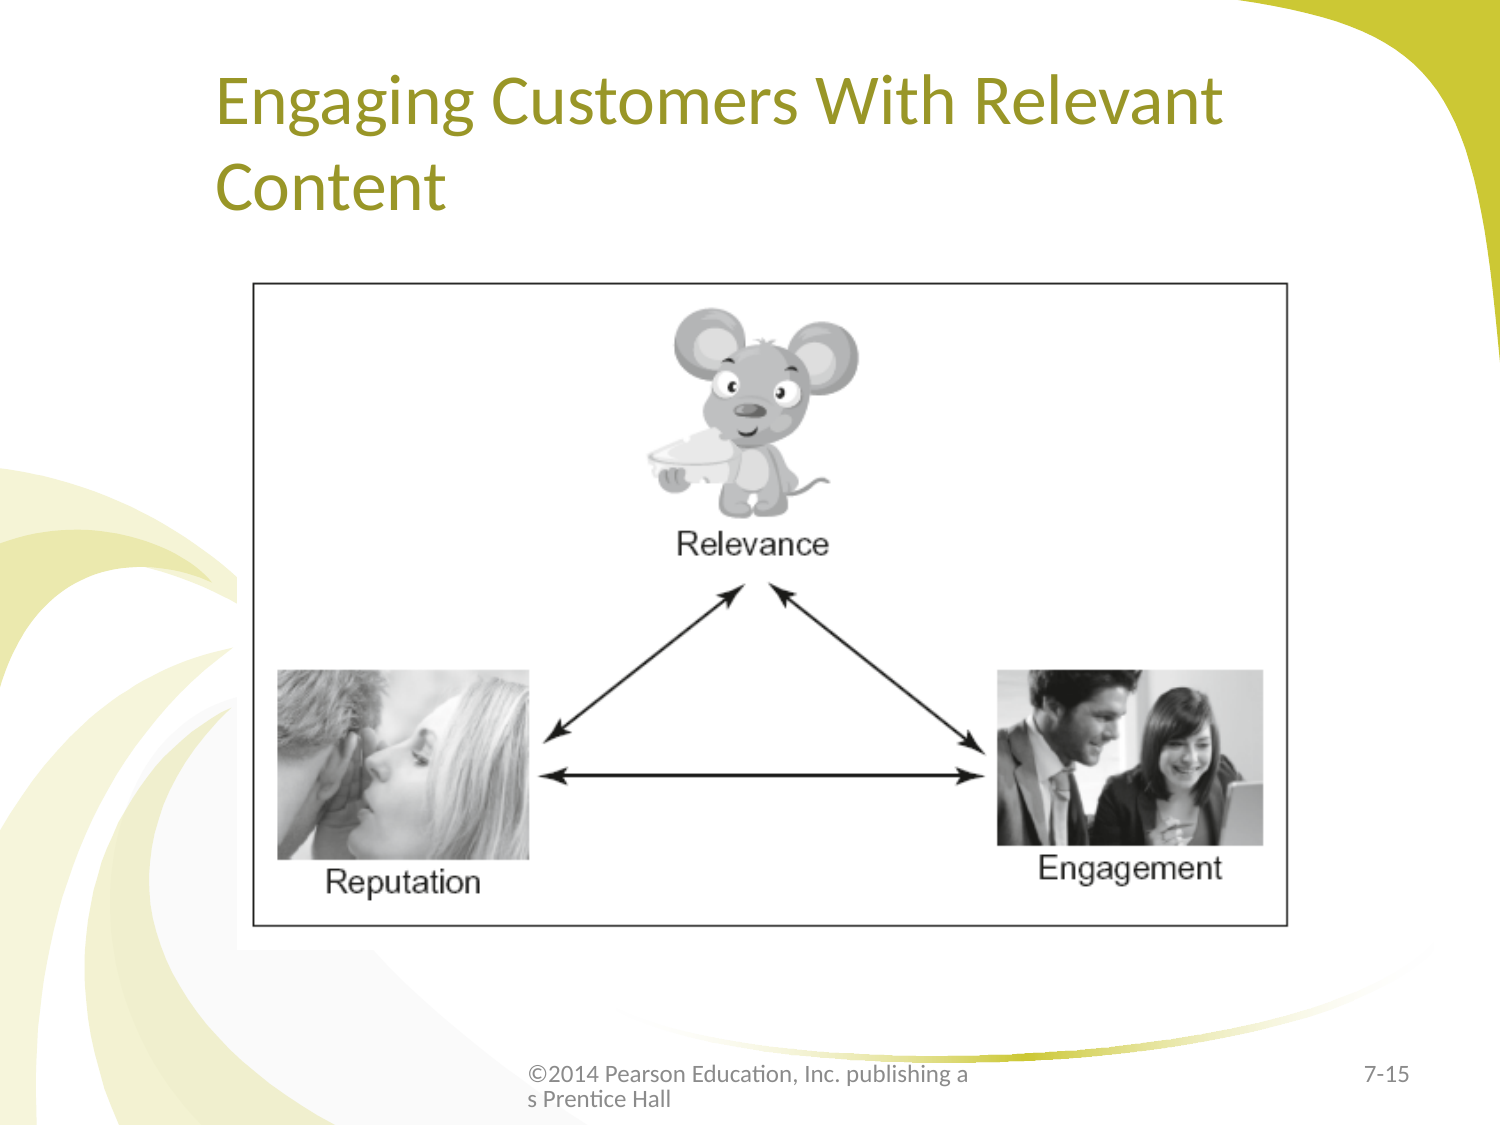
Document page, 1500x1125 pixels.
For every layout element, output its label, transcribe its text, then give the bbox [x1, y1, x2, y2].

slide_number 7-15 [1074, 1042, 1425, 1103]
title Engaging Customers With Relevant Content [200, 45, 1375, 233]
picture [237, 262, 1338, 951]
footer ©2014 Pearson Education, Inc. publishing as Prentice Hall [512, 1042, 988, 1103]
